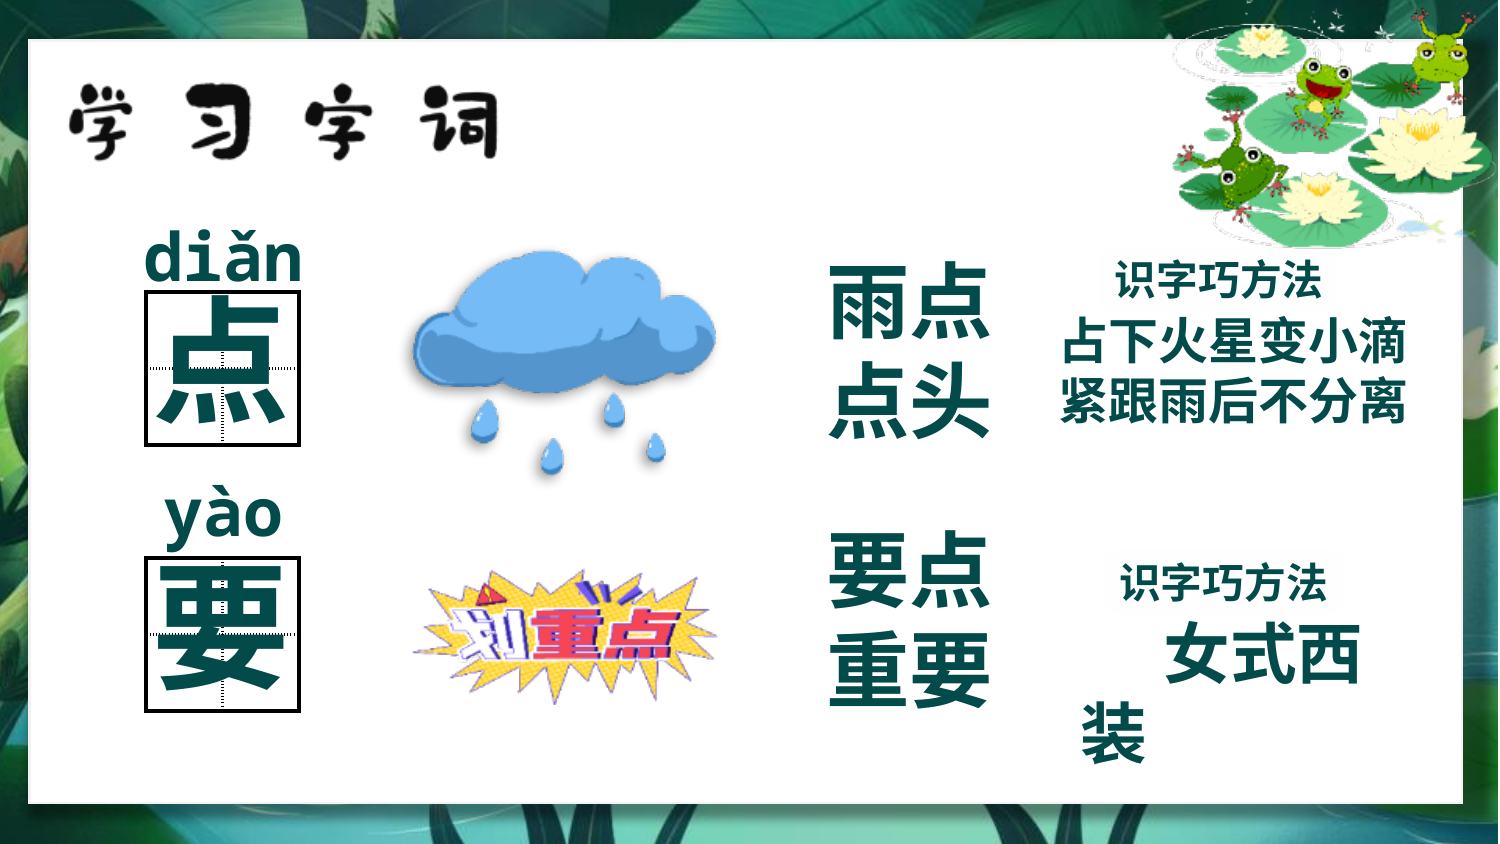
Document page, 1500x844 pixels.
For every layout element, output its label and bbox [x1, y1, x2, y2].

picture [0, 0, 1500, 844]
text_box [816, 549, 1411, 701]
text_box [1040, 246, 1426, 439]
